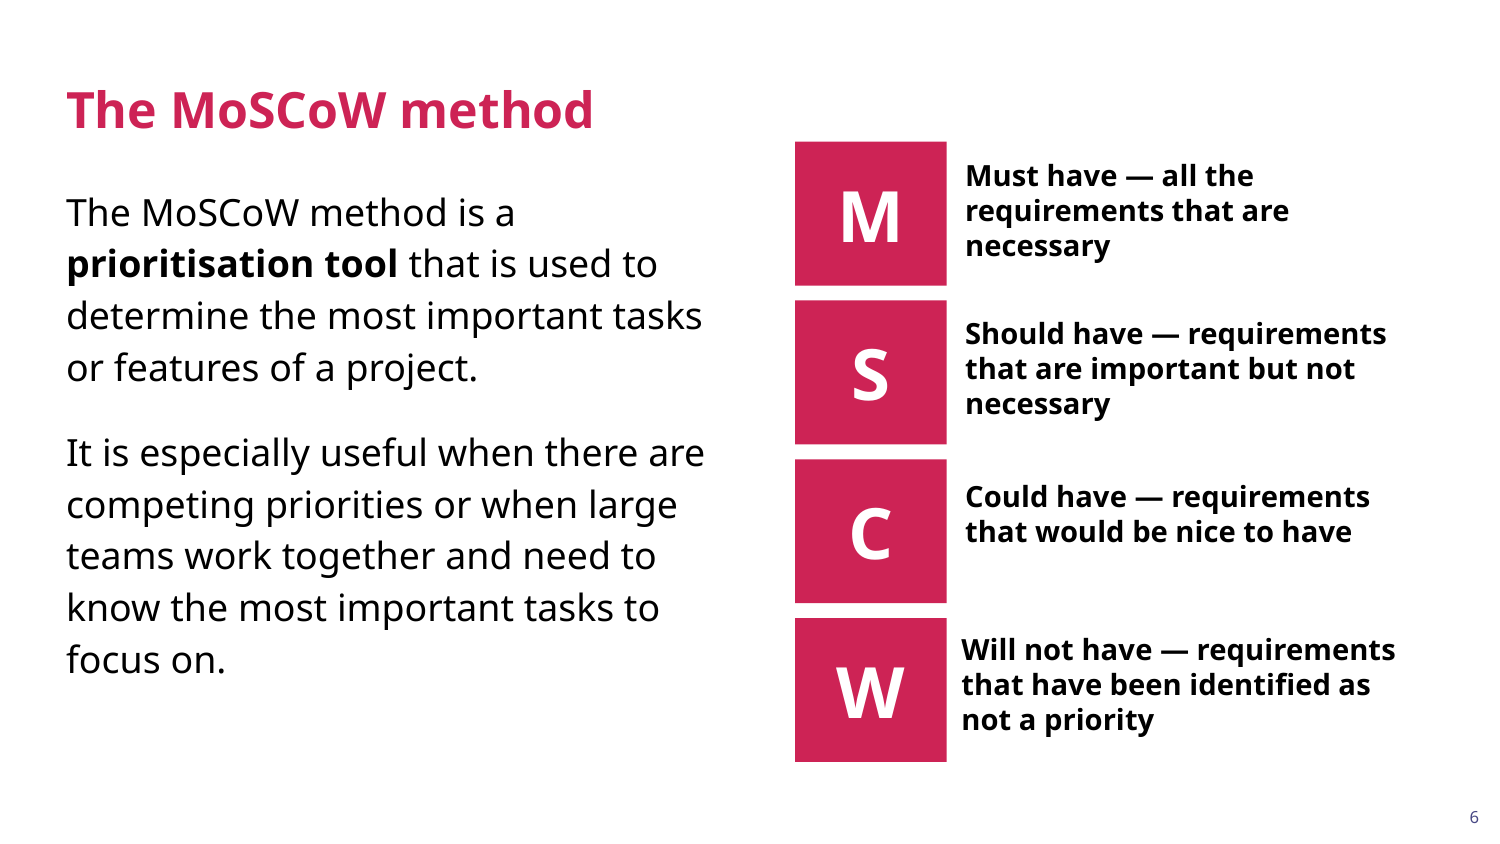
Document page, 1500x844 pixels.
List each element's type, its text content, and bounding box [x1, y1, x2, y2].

list The MoSCoW method is a prioritisation tool that is used to determine the most important tasks or features of a project. It is especially useful when there are competing priorities or when large teams work together and need to know the most important tasks to focus on. [51, 167, 730, 793]
text_box Should have — requirements that are important but not necessary [950, 300, 1453, 401]
slide_number 6 [1448, 792, 1500, 844]
text_box S [795, 300, 947, 445]
text_box Could have — requirements that would be nice to have [950, 462, 1438, 563]
text_box Must have — all the requirements that are necessary [950, 141, 1438, 242]
title The MoSCoW method [51, 50, 1449, 167]
text_box Will not have — requirements that have been identified as not a priority [946, 616, 1434, 717]
text_box W [795, 618, 947, 762]
text_box M [795, 141, 947, 286]
text_box C [795, 459, 947, 604]
